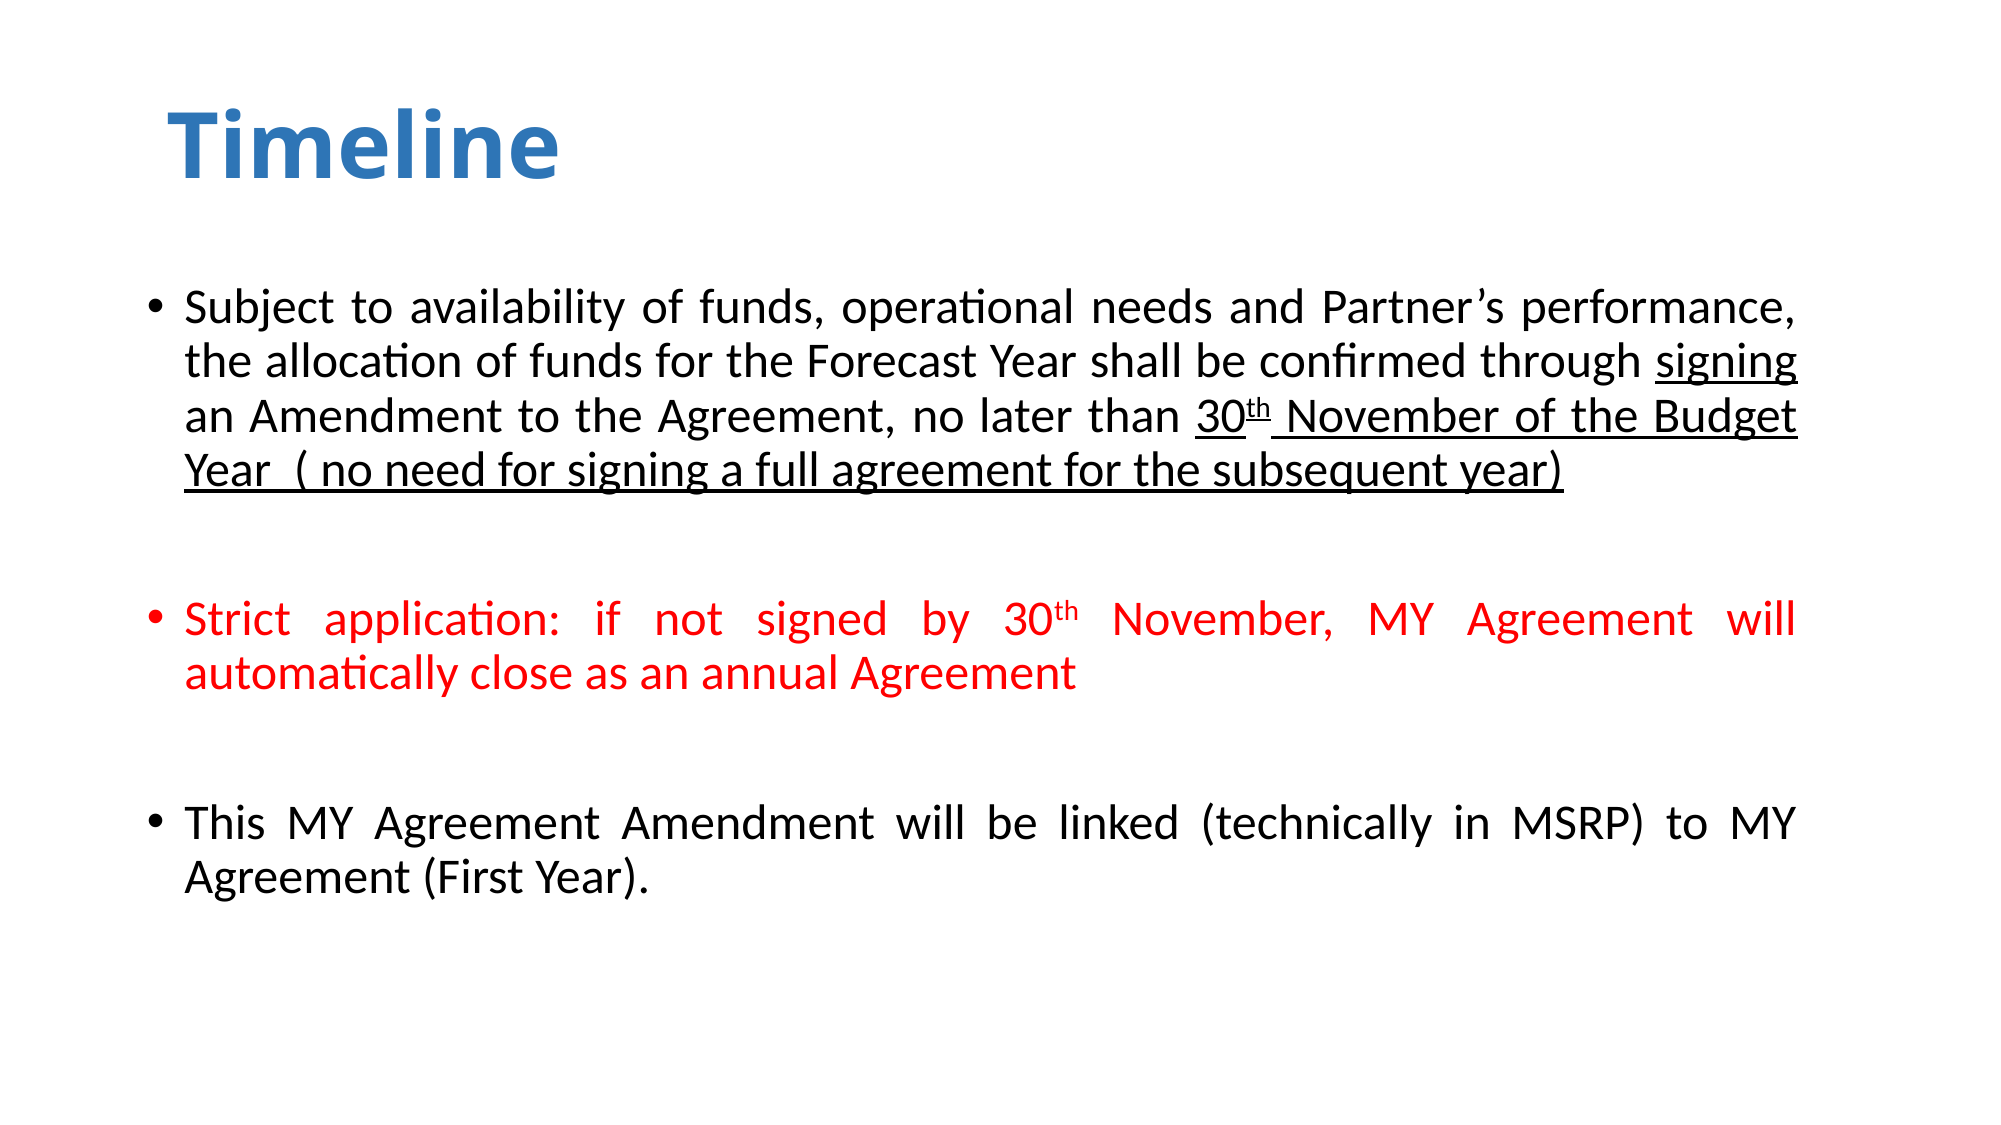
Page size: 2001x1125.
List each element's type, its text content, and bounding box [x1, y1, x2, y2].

list Subject to availability of funds, operational needs and Partner’s performance, the allocation of funds for the Forecast Year shall be confirmed through signing an Amendment to the Agreement, no later than 30th November of the Budget Year ( no need for signing a full agreement for the subsequent year) Strict application: if not signed by 30th November, MY Agreement will automatically close as an annual Agreement This MY Agreement Amendment will be linked (technically in MSRP) to MY Agreement (First Year). [131, 182, 1813, 1068]
title Timeline [151, 88, 1813, 182]
